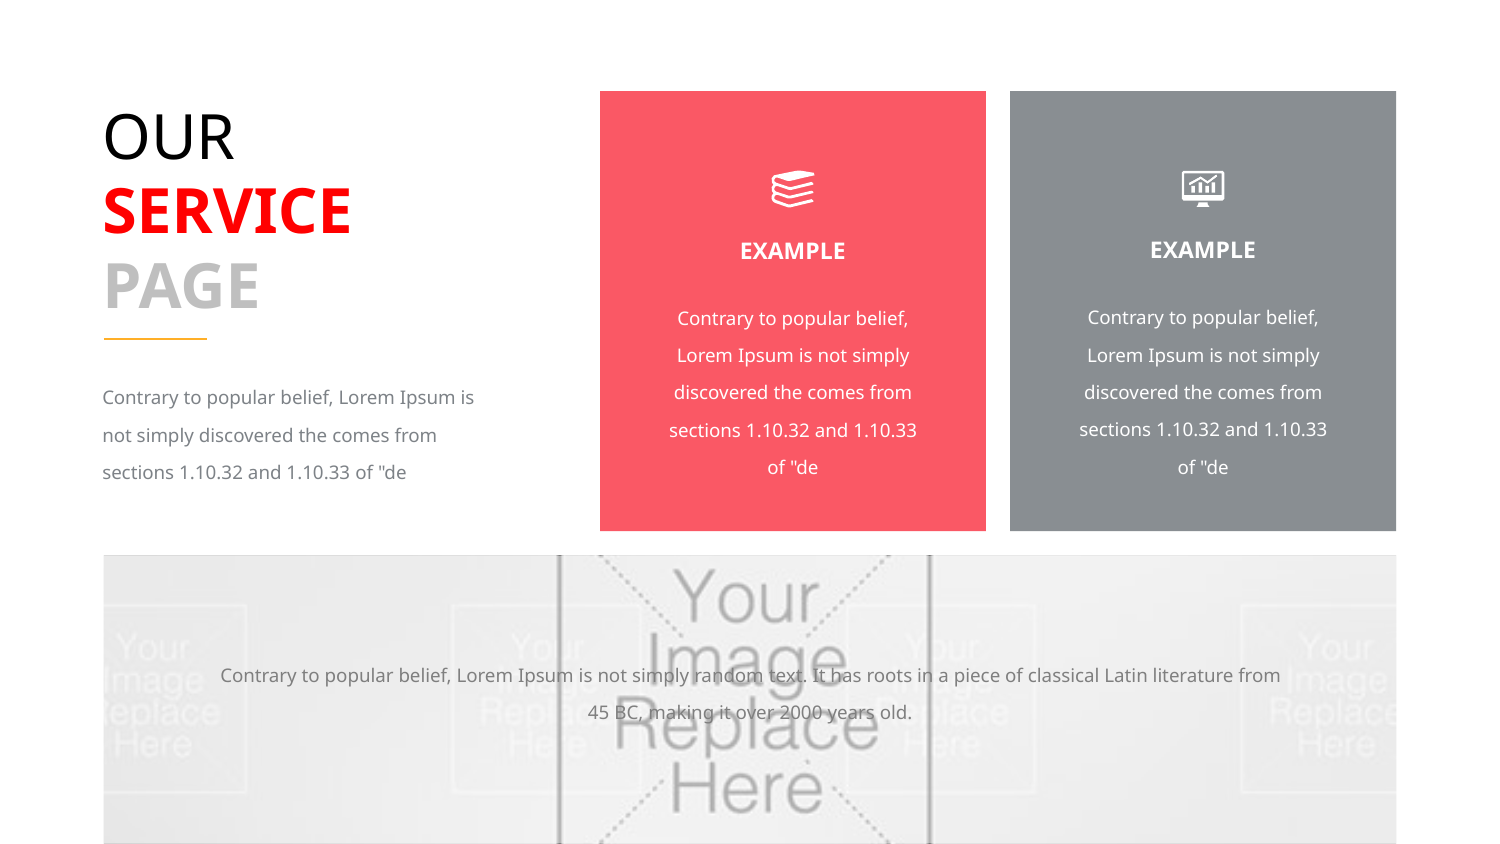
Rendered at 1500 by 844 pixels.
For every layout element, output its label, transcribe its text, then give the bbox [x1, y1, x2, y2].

text_box Contrary to popular belief, Lorem Ipsum is not simply discovered the comes from sections 1.10.32 and 1.10.33 of "de [654, 285, 931, 452]
text_box [1010, 91, 1397, 532]
text_box OUR SERVICE PAGE [91, 91, 600, 292]
picture [103, 555, 1397, 844]
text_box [90, 338, 493, 469]
text_box [600, 91, 986, 532]
text_box Contrary to popular belief, Lorem Ipsum is not simply discovered the comes from sections 1.10.32 and 1.10.33 of "de [1065, 285, 1342, 452]
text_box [710, 170, 876, 269]
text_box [1120, 170, 1286, 269]
